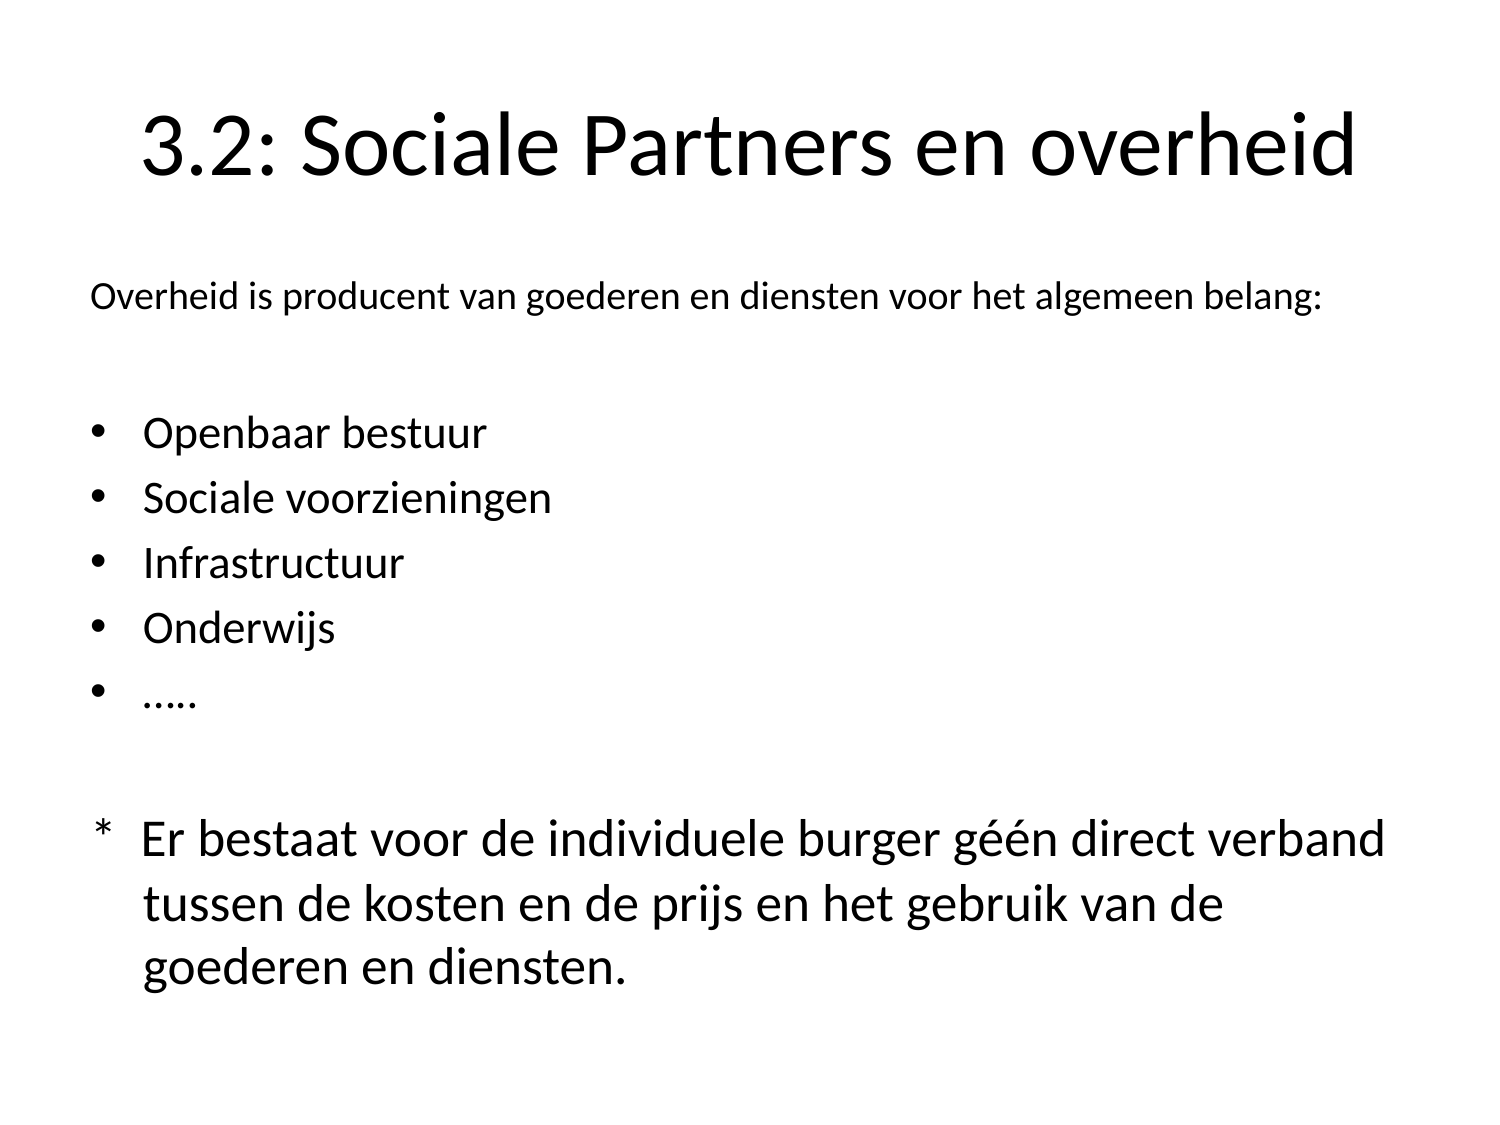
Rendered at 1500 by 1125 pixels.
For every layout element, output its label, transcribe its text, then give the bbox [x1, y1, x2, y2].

list Overheid is producent van goederen en diensten voor het algemeen belang: Openbaar bestuur Sociale voorzieningen Infrastructuur Onderwijs ….. * Er bestaat voor de individuele burger géén direct verband tussen de kosten en de prijs en het gebruik van de goederen en diensten. [75, 262, 1425, 1005]
title 3.2: Sociale Partners en overheid [75, 45, 1425, 233]
